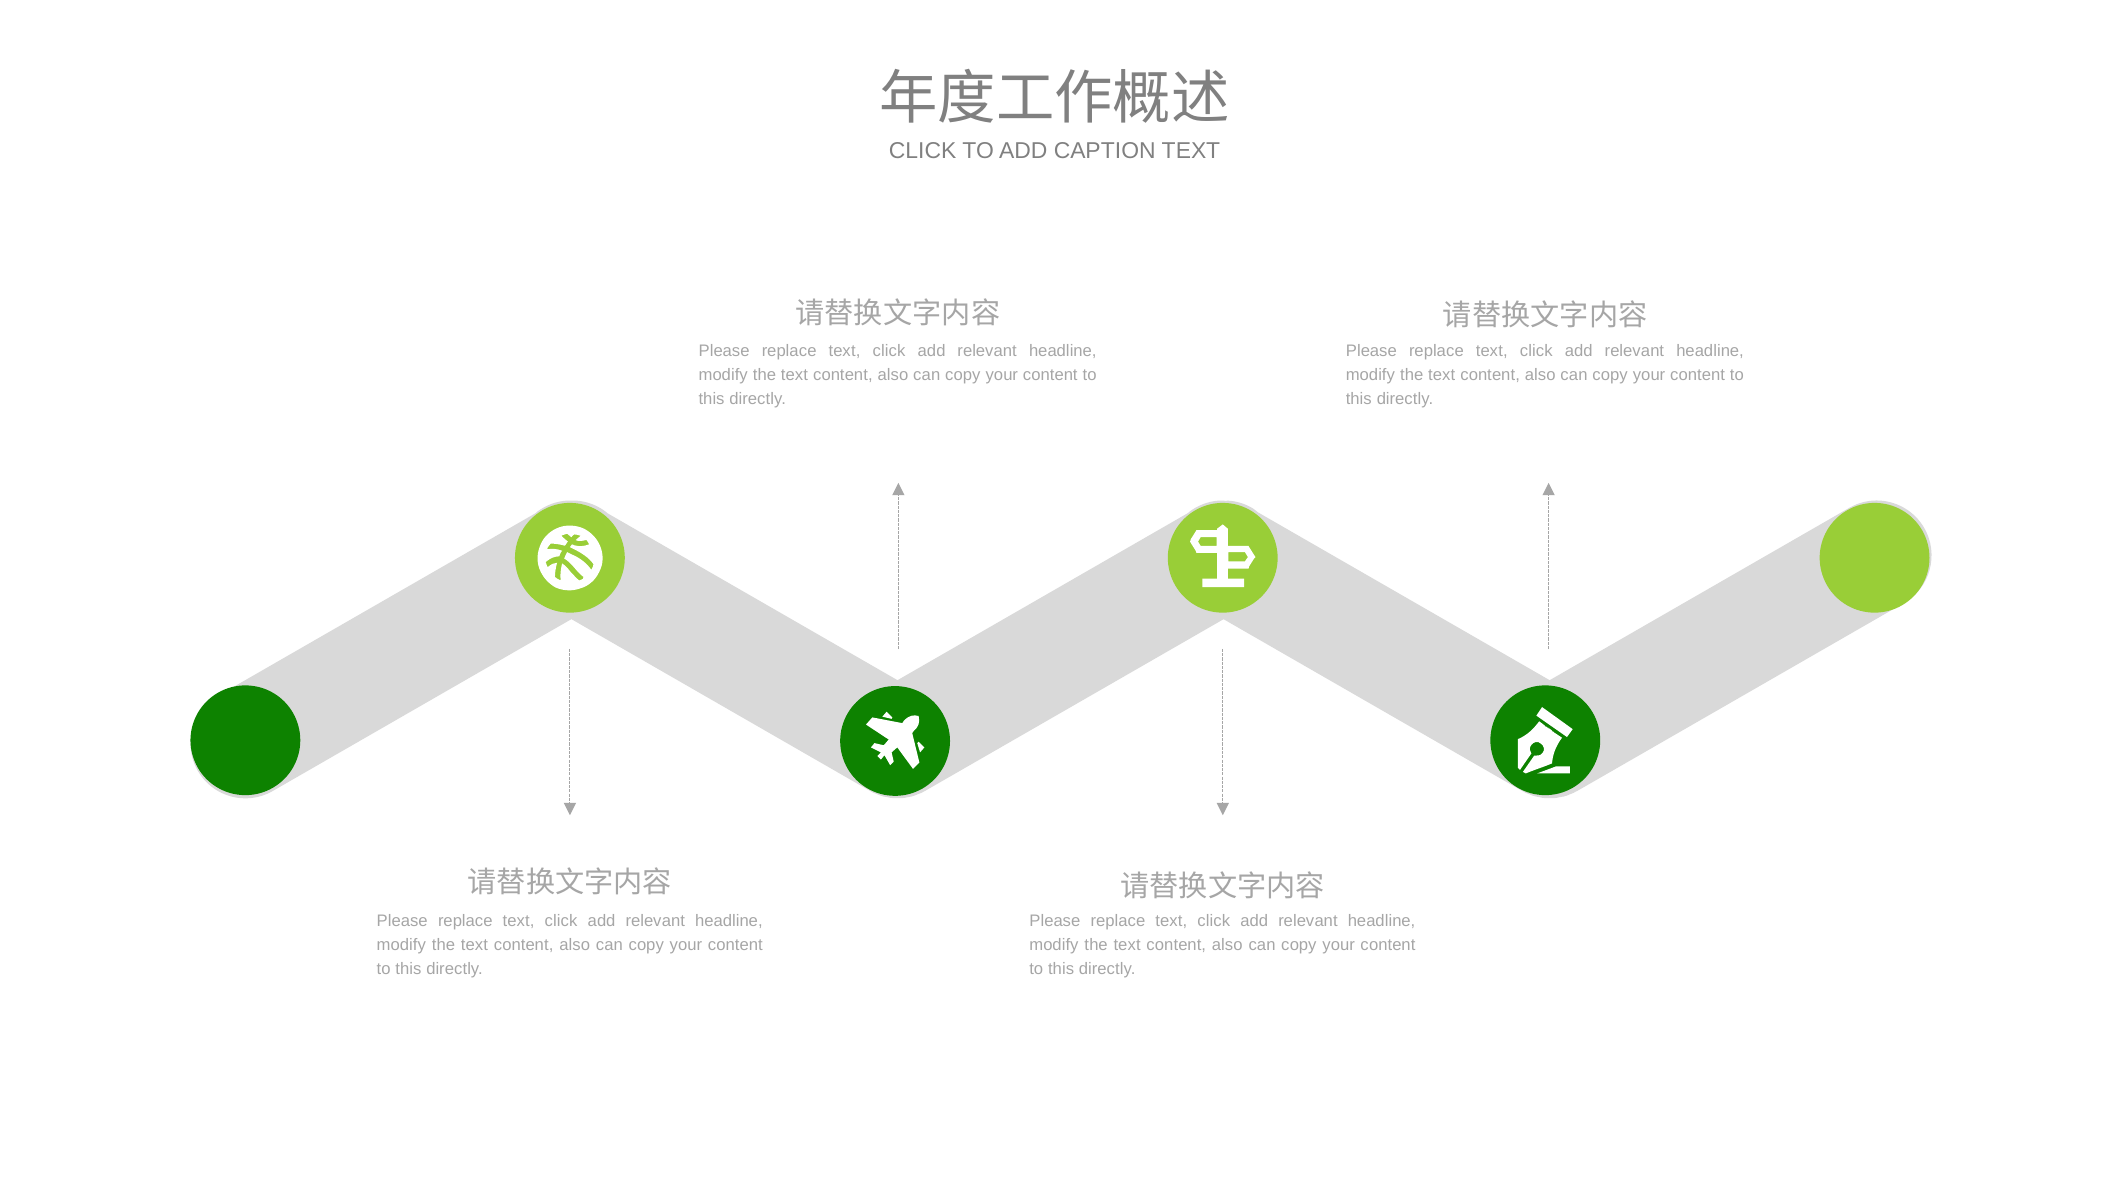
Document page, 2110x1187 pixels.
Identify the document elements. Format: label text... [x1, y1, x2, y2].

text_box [190, 268, 1930, 1030]
text_box 年度工作概述 [865, 60, 1245, 131]
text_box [1331, 282, 1760, 415]
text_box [1014, 853, 1431, 985]
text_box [361, 849, 779, 985]
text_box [683, 280, 1113, 415]
text_box CLICK TO ADD CAPTION TEXT [865, 135, 1245, 163]
